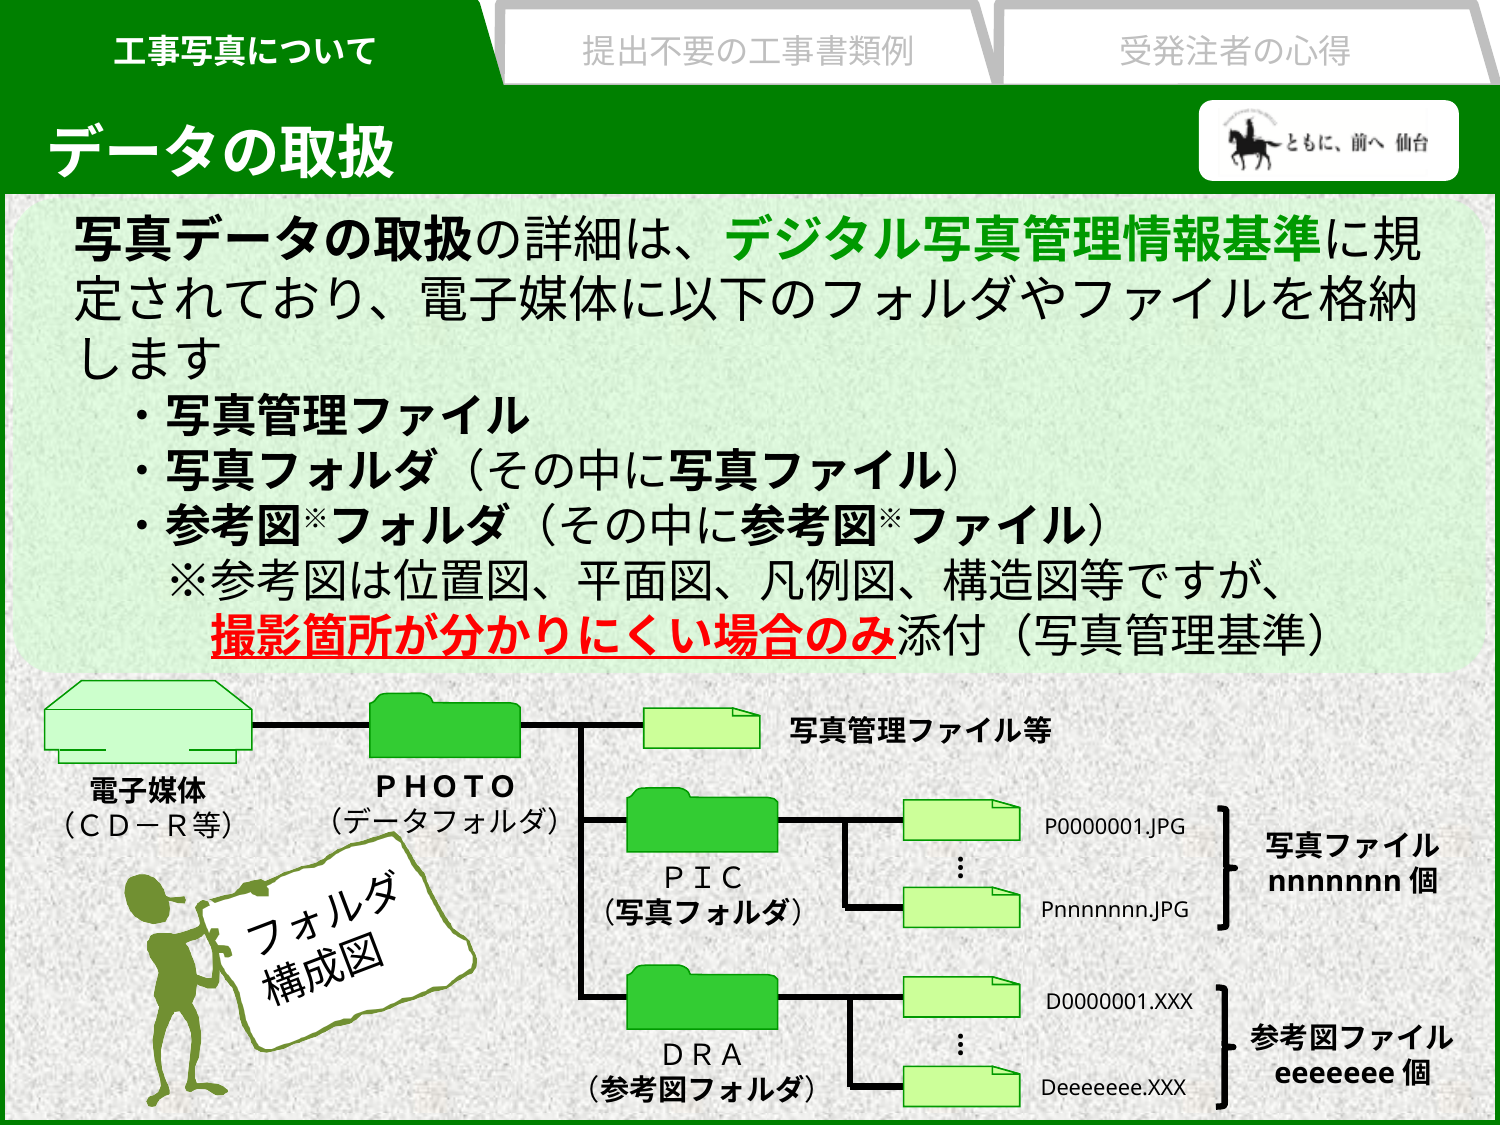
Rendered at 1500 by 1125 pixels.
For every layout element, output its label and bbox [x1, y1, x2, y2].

text_box [124, 831, 477, 1107]
text_box [29, 680, 1472, 1116]
text_box [0, 3, 1500, 1125]
